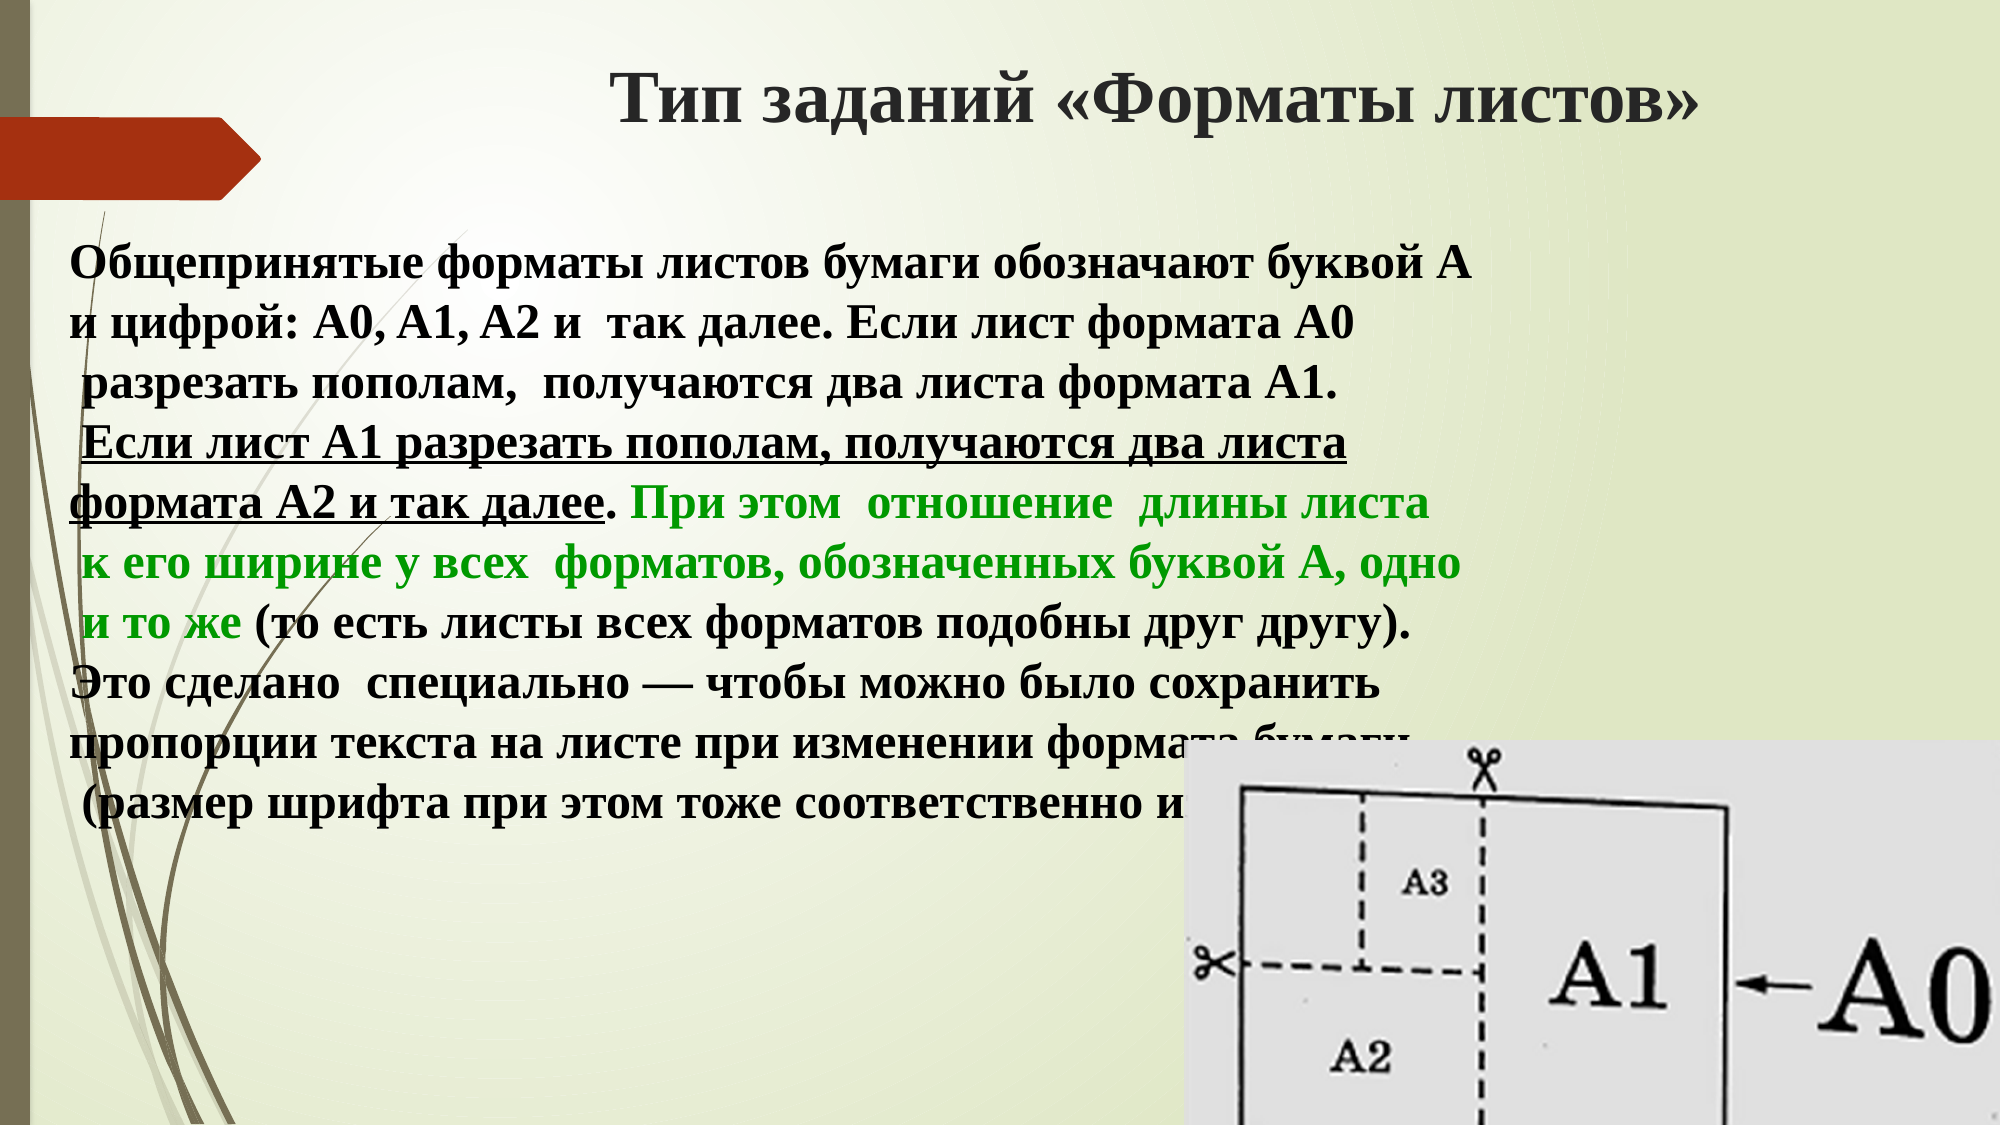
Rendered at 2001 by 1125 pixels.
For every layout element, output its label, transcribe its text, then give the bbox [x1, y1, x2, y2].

title Тип заданий «Форматы листов» [425, 40, 1888, 156]
list Общепринятые форматы листов бумаги обозначают буквой A и цифрой: A0, A1, A2 и так далее. Если лист формата A0 разрезать пополам, получаются два листа формата A1. Если лист A1 разрезать пополам, получаются два листа формата A2 и так далее. При этом отношение длины листа к его ширине у всех форматов, обозначенных буквой A, одно и то же (то есть листы всех форматов подобны друг другу). Это сделано специально — чтобы можно было сохранить пропорции текста на листе при изменении формата бумаги (размер шрифта при этом тоже соответственно изменяется). [53, 220, 1888, 845]
picture [1184, 740, 2000, 1125]
